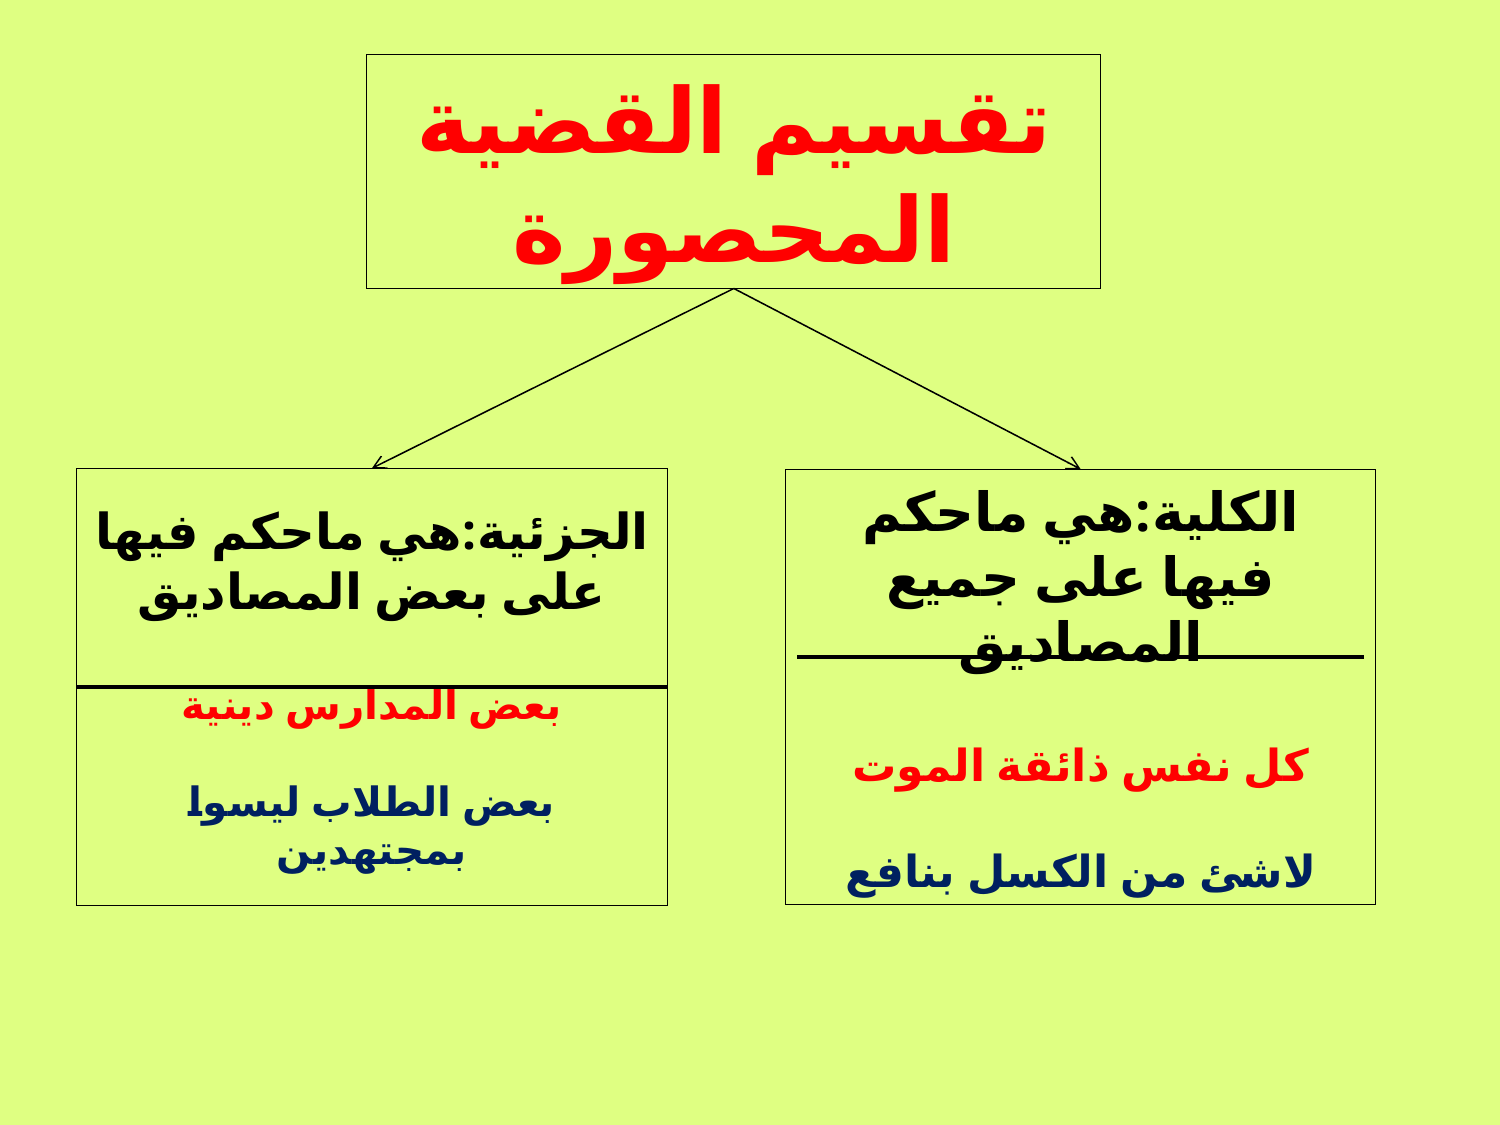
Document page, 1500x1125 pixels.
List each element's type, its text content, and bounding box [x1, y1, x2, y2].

text_box الكلية:هي ماحكم فيها على جميع المصاديق كل نفس ذائقة الموت لاشئ من الكسل بنافع [785, 469, 1376, 905]
title تقسيم القضية المحصورة [366, 54, 1101, 289]
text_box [371, 288, 731, 469]
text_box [733, 288, 1081, 470]
text_box الجزئية:هي ماحكم فيها على بعض المصاديق بعض المدارس دينية بعض الطلاب ليسوا بمجتهدين [76, 468, 668, 686]
text_box الجزئية:هي ماحكم فيها على بعض المصاديق بعض المدارس دينية بعض الطلاب ليسوا بمجتهدين [76, 687, 668, 906]
